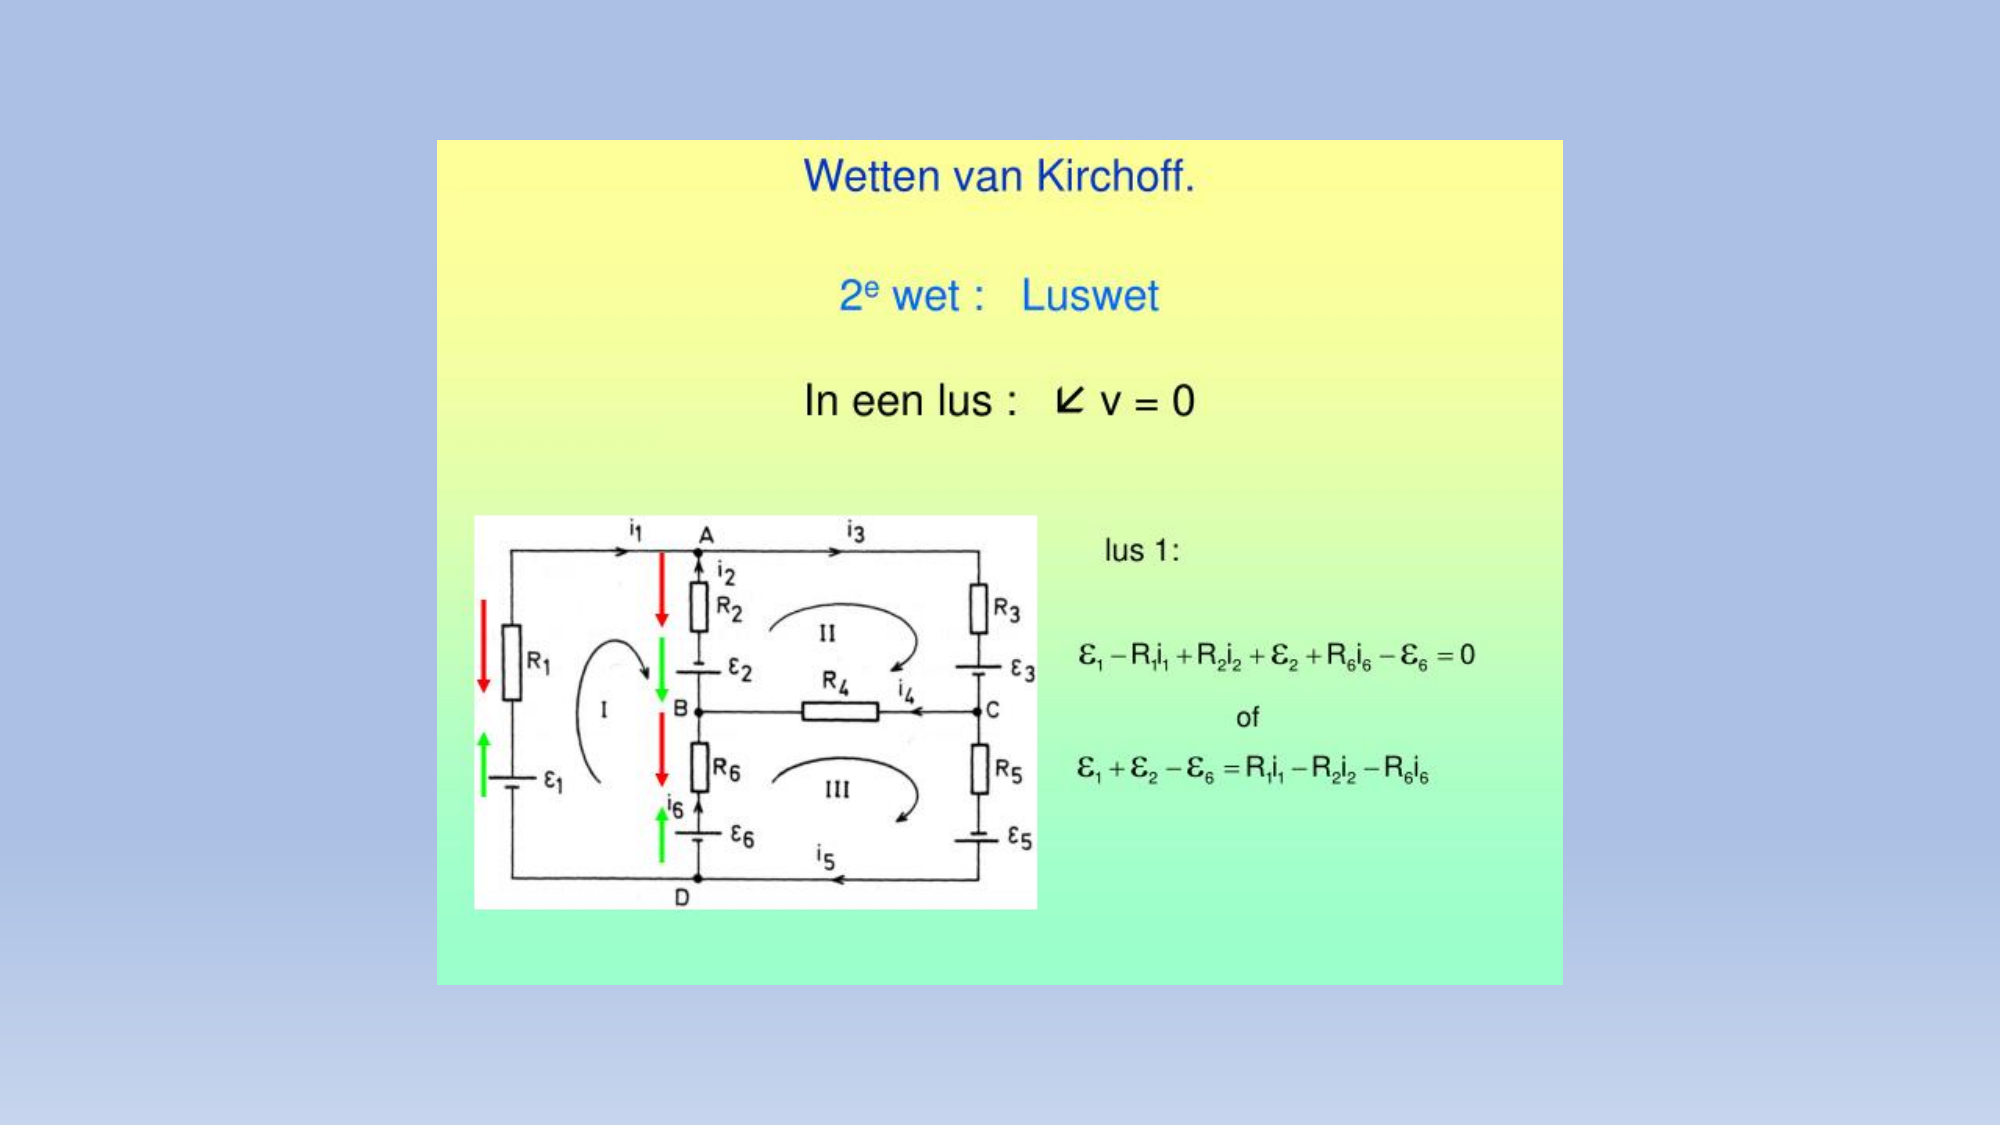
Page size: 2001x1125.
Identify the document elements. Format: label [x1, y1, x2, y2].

picture [437, 140, 1563, 985]
